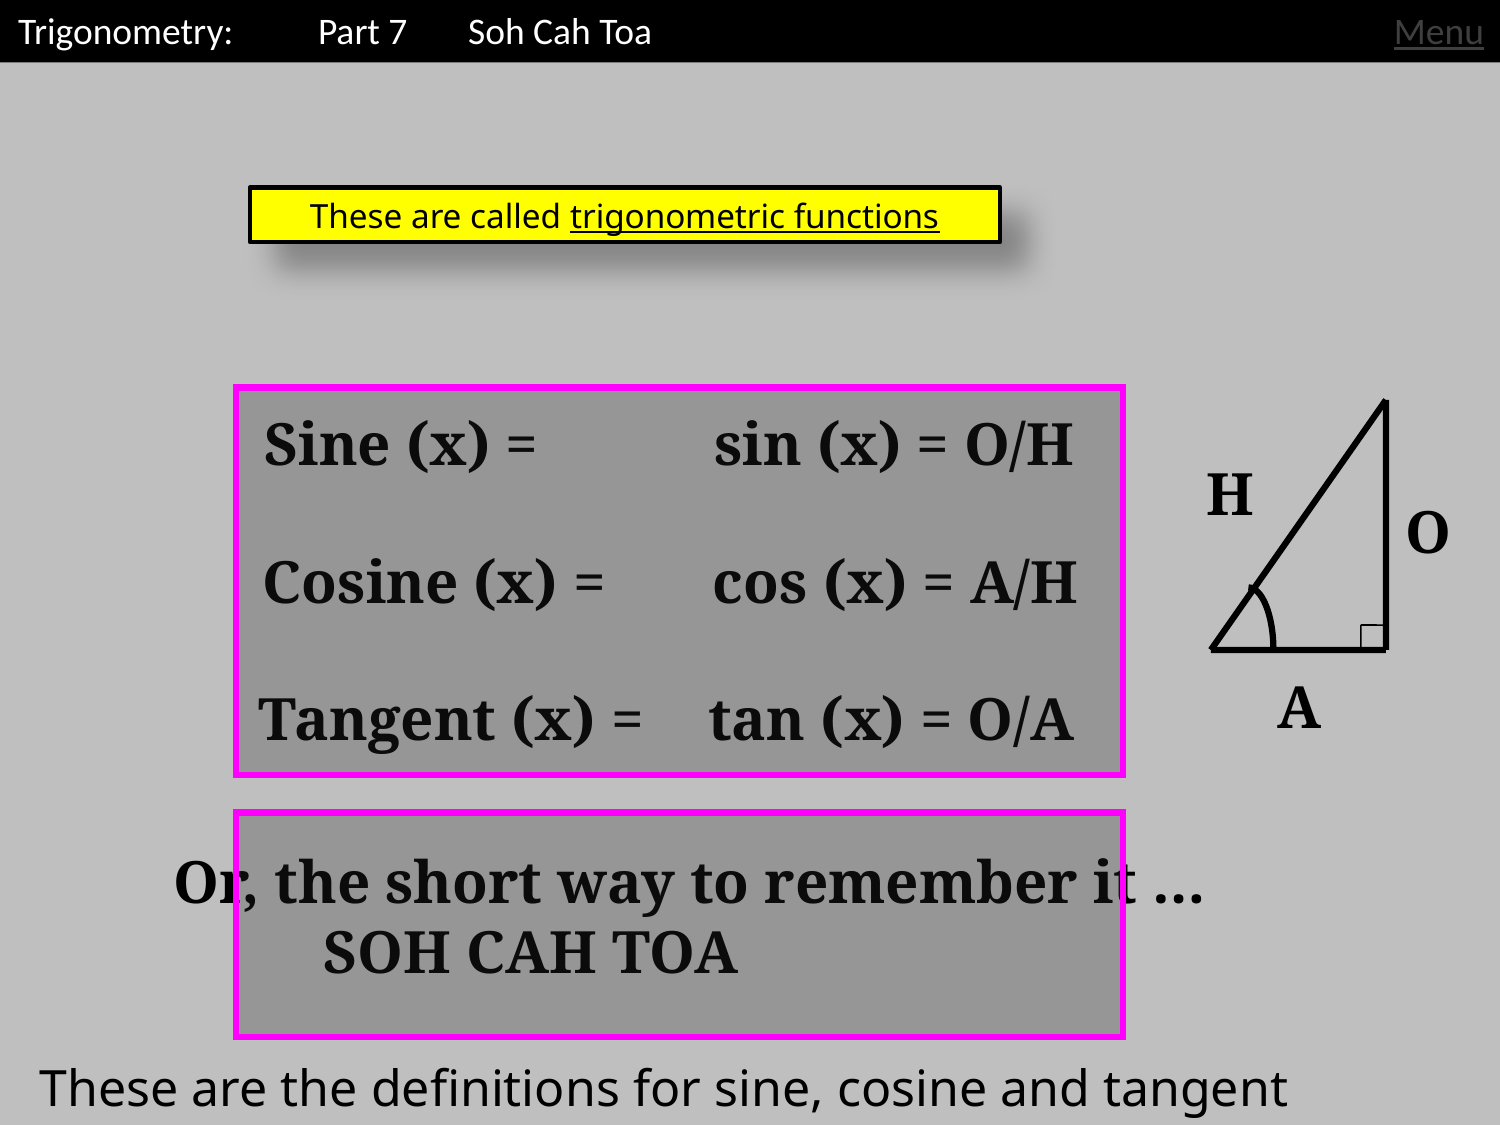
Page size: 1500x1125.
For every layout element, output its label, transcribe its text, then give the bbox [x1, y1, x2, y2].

text_box [235, 812, 1124, 1038]
text_box O [1390, 487, 1466, 573]
text_box Or, the short way to remember it … SOH CAH TOA [1124, 837, 1221, 993]
text_box These are the definitions for sine, cosine and tangent [24, 1049, 1475, 1124]
text_box Menu [1379, 0, 1500, 60]
text_box A [1262, 662, 1336, 748]
text_box H [1191, 450, 1270, 535]
text_box Or, the short way to remember it … SOH CAH TOA [158, 837, 235, 993]
text_box [235, 387, 1124, 775]
text_box Trigonometry: Part 7 Soh Cah Toa [3, 0, 668, 60]
text_box [0, 0, 1500, 64]
text_box These are called trigonometric functions [249, 187, 1000, 243]
text_box [1248, 587, 1274, 650]
